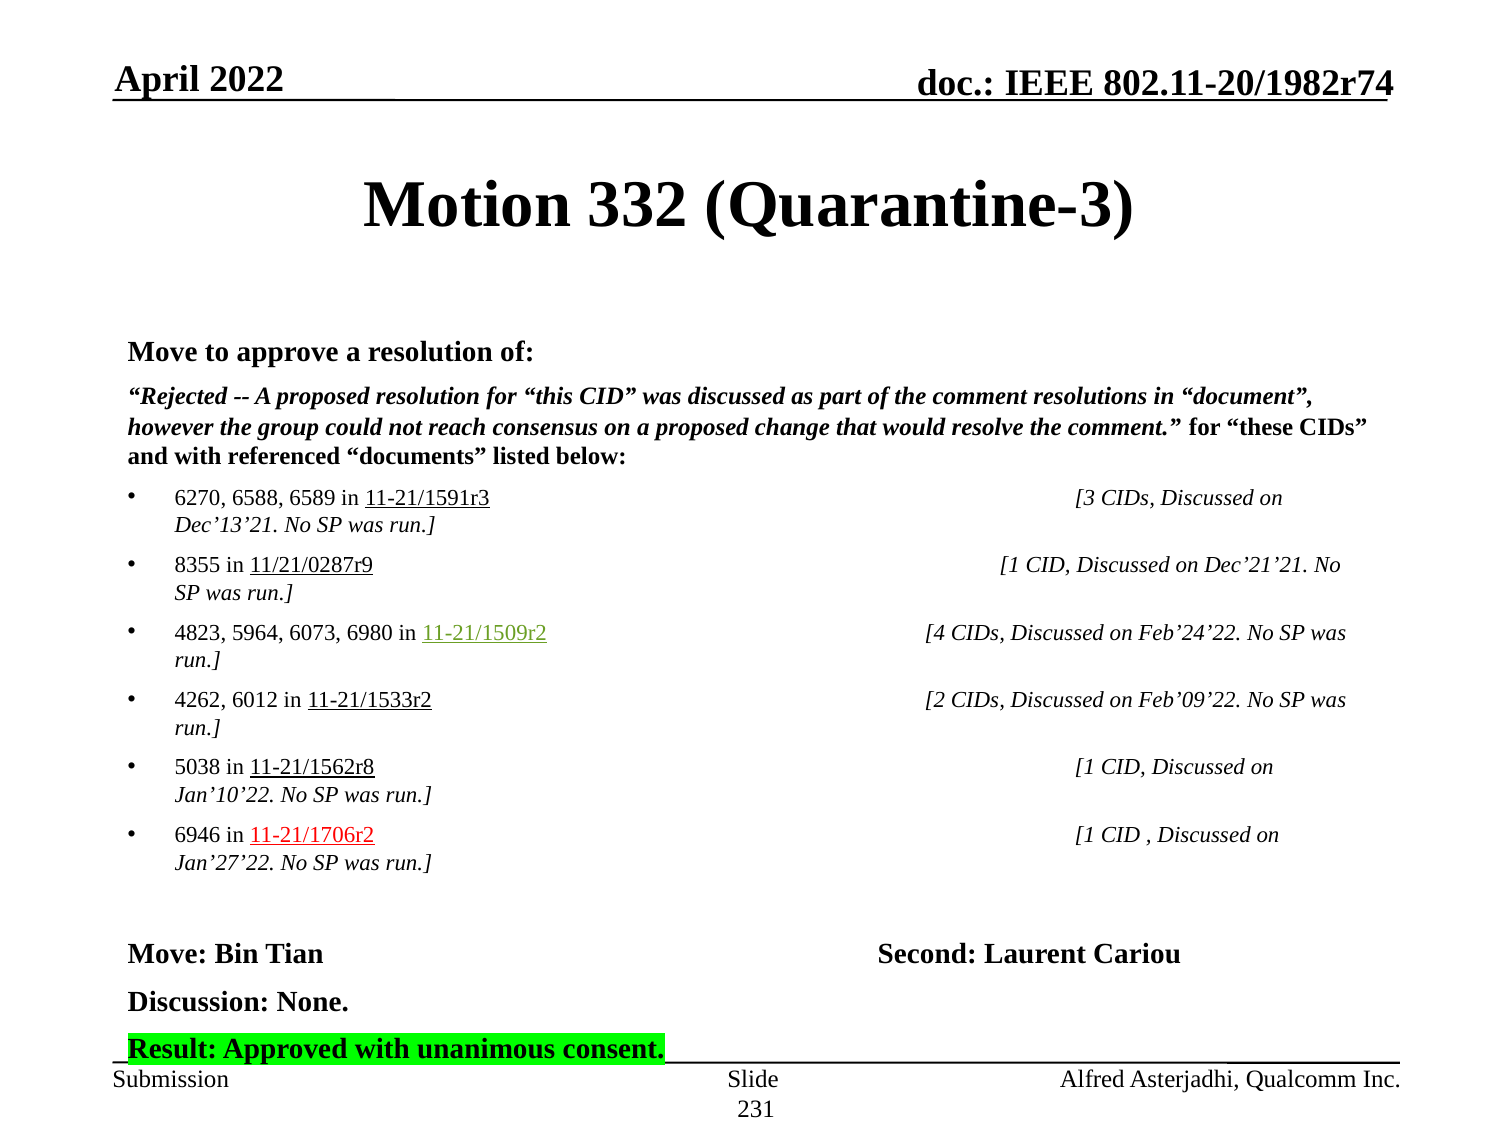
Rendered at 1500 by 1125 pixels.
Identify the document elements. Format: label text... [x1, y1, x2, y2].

footer Alfred Asterjadhi, Qualcomm Inc. [878, 1061, 1402, 1093]
slide_number Slide 231 [712, 1061, 800, 1123]
list Move to approve a resolution of: “Rejected -- A proposed resolution for “this CID” was discussed as part of the comment resolutions in “document”, however the group could not reach consensus on a proposed change that would resolve the comment.” for “these CIDs” and with referenced “documents” listed below: 6270, 6588, 6589 in 11-21/1591r3 [3 CIDs, Discussed on Dec’13’21. No SP was run.] 8355 in 11/21/0287r9 [1 CID, Discussed on Dec’21’21. No SP was run.] 4823, 5964, 6073, 6980 in 11-21/1509r2 [4 CIDs, Discussed on Feb’24’22. No SP was run.] 4262, 6012 in 11-21/1533r2 [2 CIDs, Discussed on Feb’09’22. No SP was run.] 5038 in 11-21/1562r8 [1 CID, Discussed on Jan’10’22. No SP was run.] 6946 in 11-21/1706r2 [1 CID , Discussed on Jan’27’22. No SP was run.] Move: Bin Tian Second: Laurent Cariou Discussion: None. Result: Approved with unanimous consent. Note: CIDs that have been discussed and for which the group could not reach consensus. [112, 324, 1388, 1000]
title Motion 332 (Quarantine-3) [112, 112, 1388, 288]
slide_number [114, 54, 423, 100]
